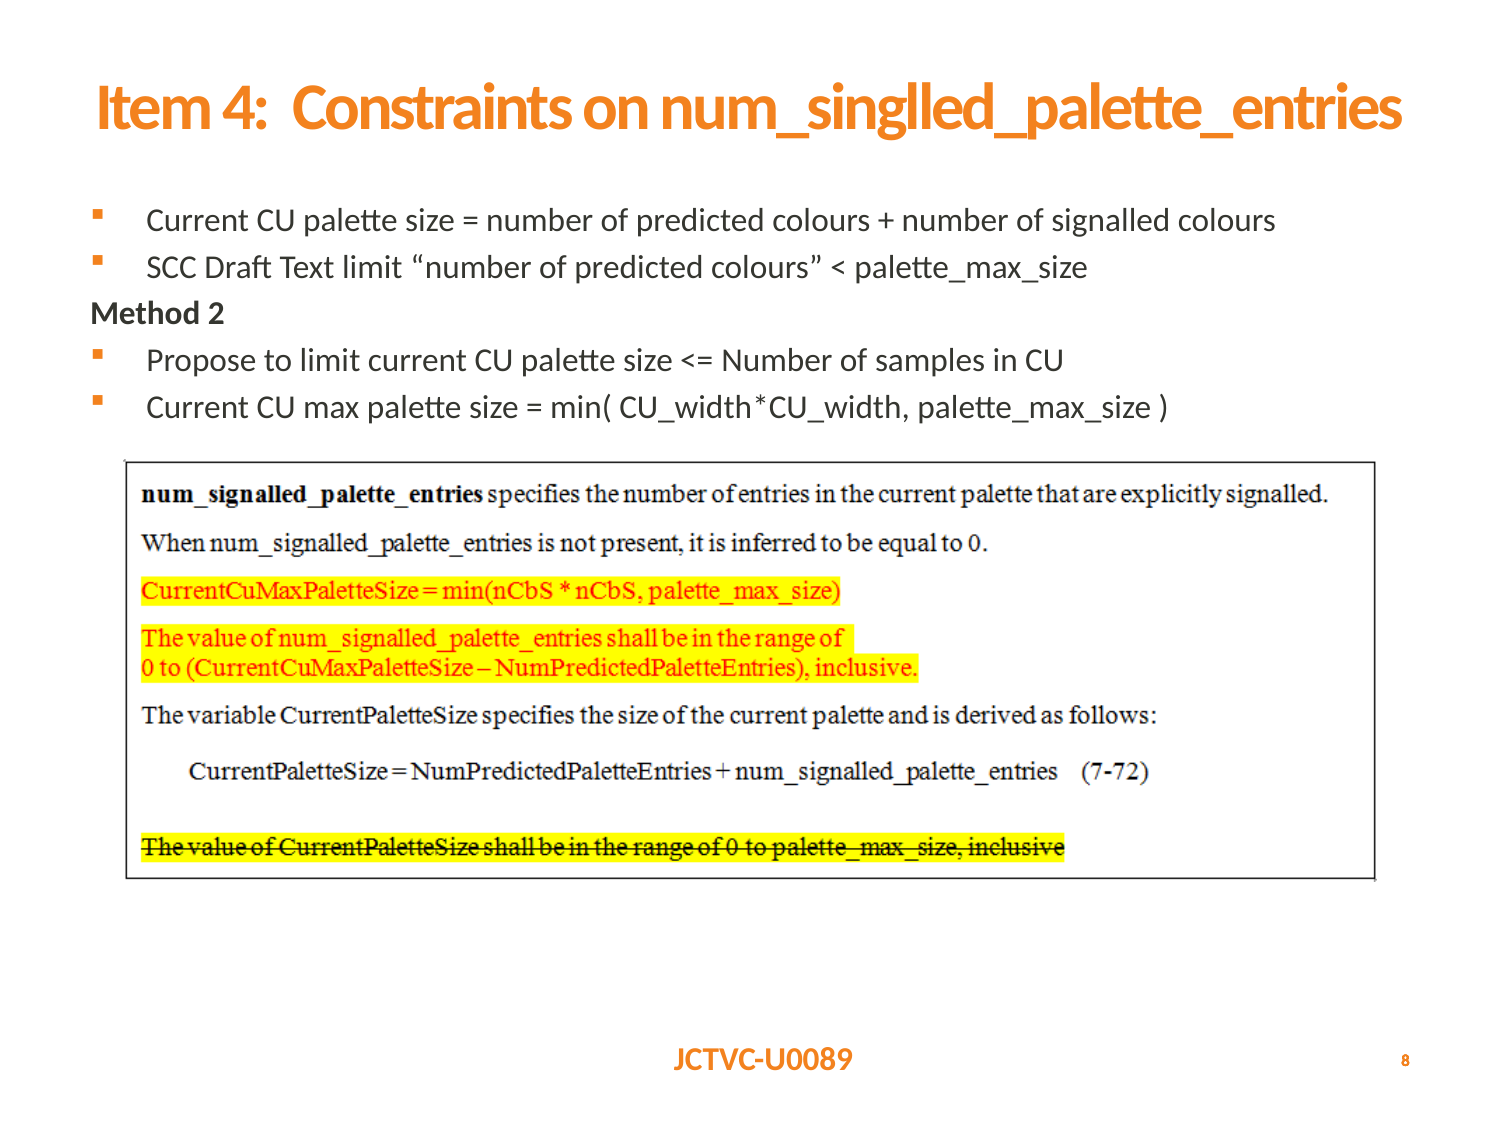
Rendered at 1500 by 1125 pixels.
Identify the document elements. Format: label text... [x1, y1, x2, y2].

text_box 8 [1251, 1029, 1425, 1090]
picture [123, 459, 1377, 883]
list Current CU palette size = number of predicted colours + number of signalled colours SCC Draft Text limit “number of predicted colours” < palette_max_size Method 2 Propose to limit current CU palette size <= Number of samples in CU Current CU max palette size = min( CU_width*CU_width, palette_max_size ) [75, 164, 1425, 939]
title Item 4: Constraints on num_singlled_palette_entries [75, 70, 1425, 164]
